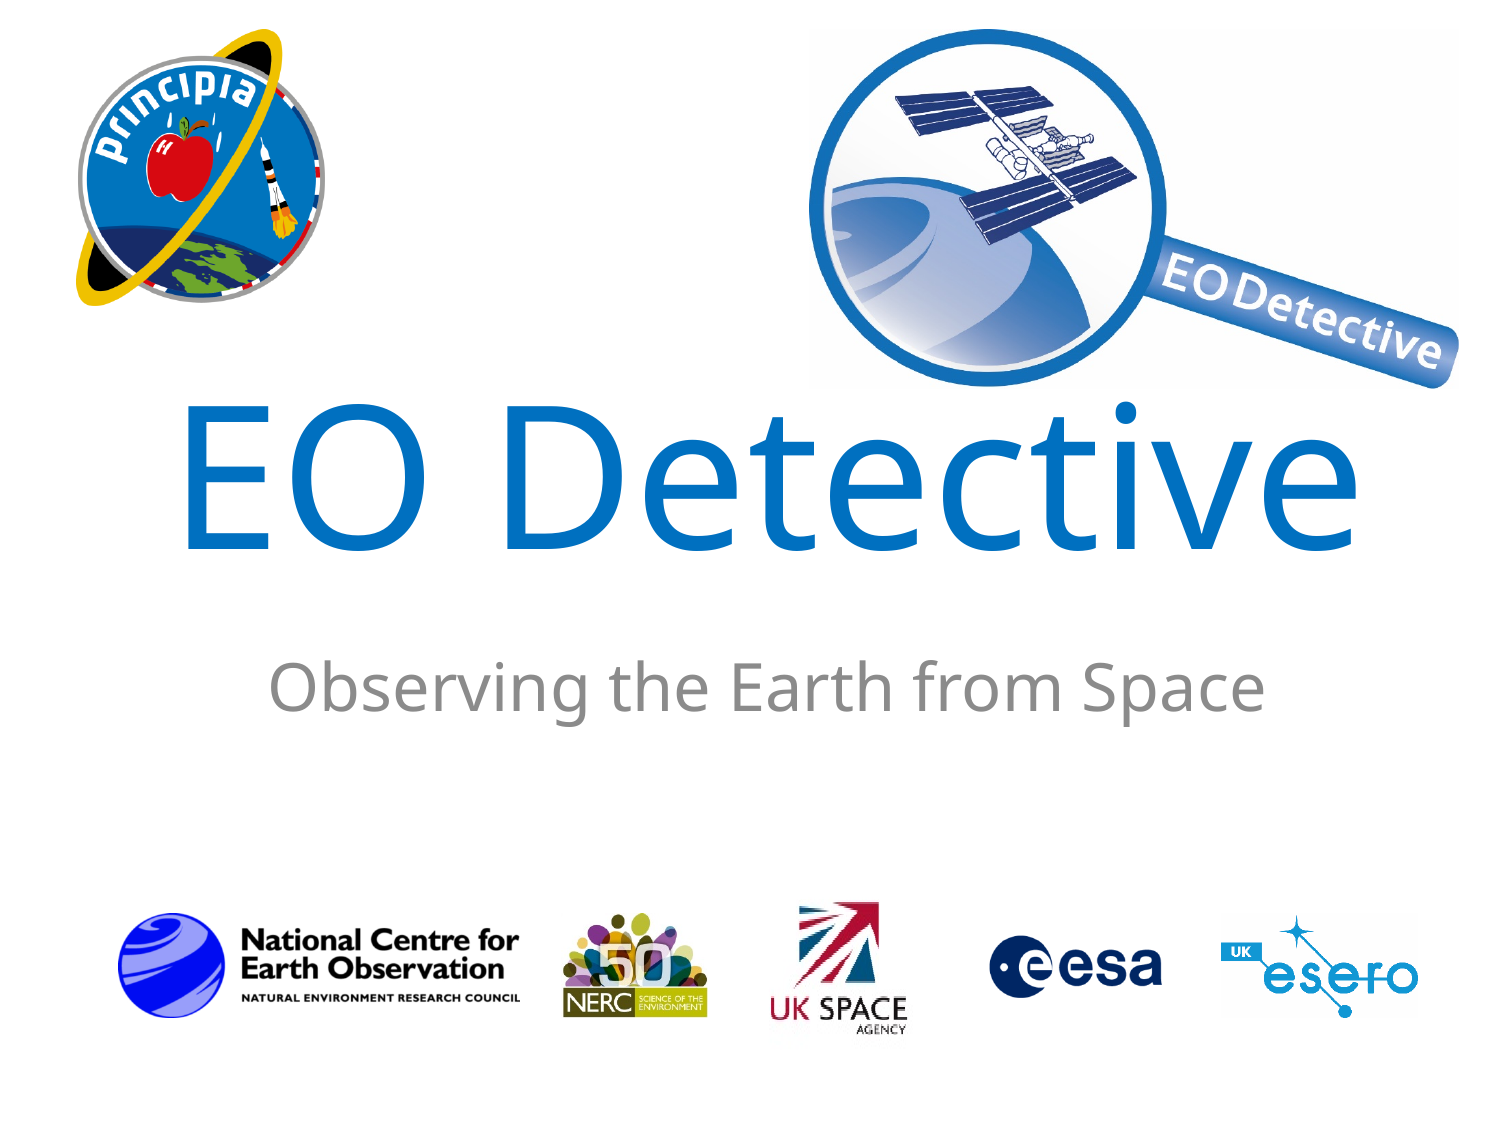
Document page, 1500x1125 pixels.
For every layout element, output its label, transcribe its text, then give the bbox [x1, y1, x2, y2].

picture [1338, 969, 1350, 973]
picture [1221, 913, 1418, 1018]
subtitle Observing the Earth from Space [242, 637, 1293, 776]
picture [1336, 981, 1352, 986]
picture [809, 29, 1459, 389]
picture [118, 913, 520, 1018]
picture [741, 869, 936, 1064]
picture [76, 29, 325, 306]
picture [1272, 981, 1288, 986]
picture [561, 913, 708, 1018]
picture [1273, 969, 1286, 973]
title EO Detective [130, 349, 1406, 591]
picture [1394, 969, 1411, 986]
picture [961, 907, 1190, 1026]
